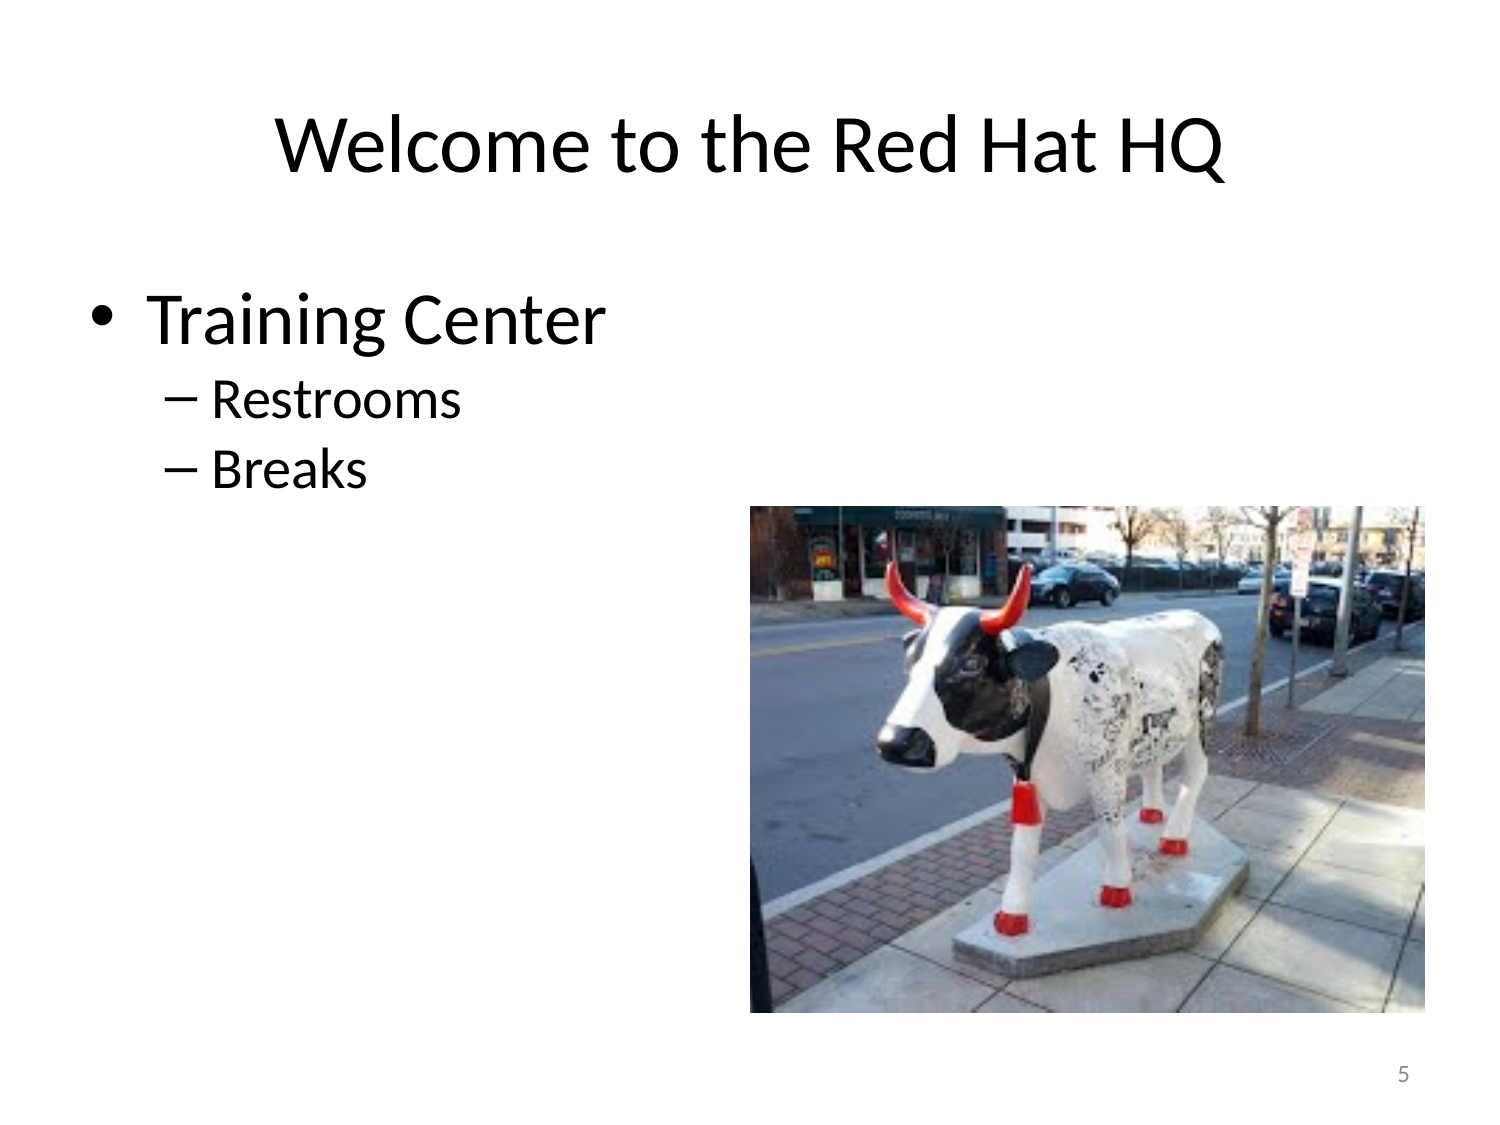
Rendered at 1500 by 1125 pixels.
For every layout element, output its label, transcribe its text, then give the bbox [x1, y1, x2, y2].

text_box <number> [1074, 1042, 1425, 1103]
text_box Training Center Restrooms Breaks [75, 262, 1425, 1025]
text_box Welcome to the Red Hat HQ [75, 45, 1425, 233]
picture [749, 505, 1426, 1013]
